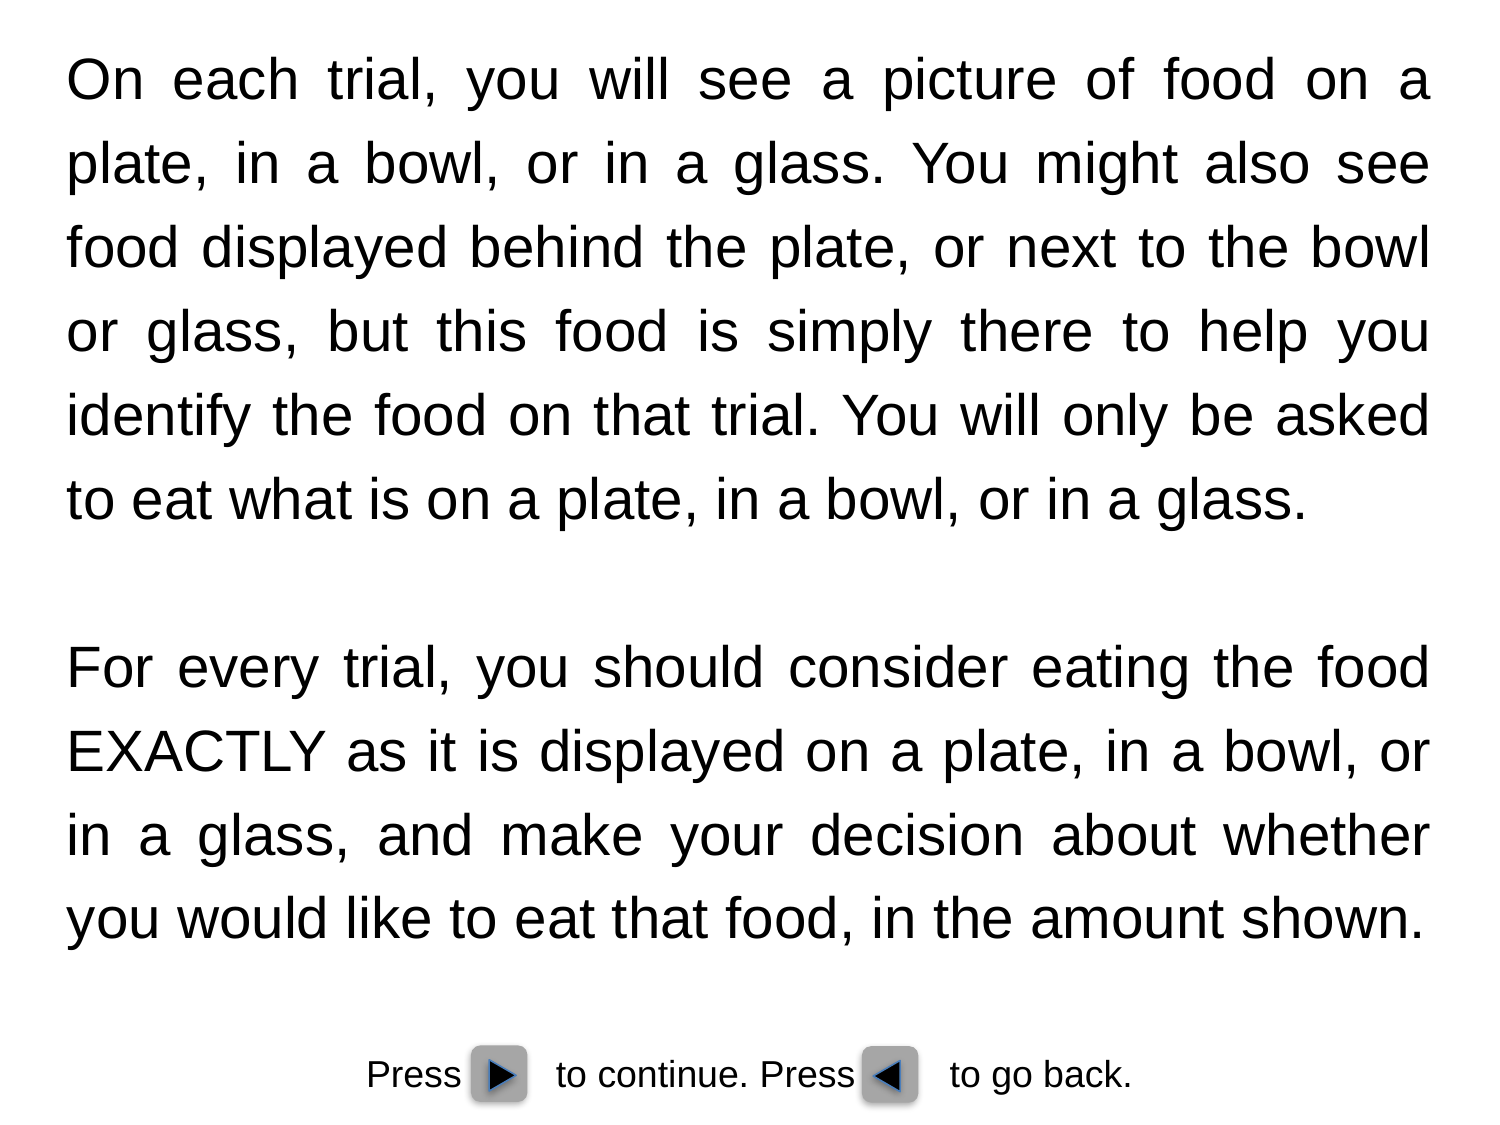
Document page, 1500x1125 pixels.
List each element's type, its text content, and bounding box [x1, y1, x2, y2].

text_box On each trial, you will see a picture of food on a plate, in a bowl, or in a glass. You might also see food displayed behind the plate, or next to the bowl or glass, but this food is simply there to help you identify the food on that trial. You will only be asked to eat what is on a plate, in a bowl, or in a glass. For every trial, you should consider eating the food EXACTLY as it is displayed on a plate, in a bowl, or in a glass, and make your decision about whether you would like to eat that food, in the amount shown. [52, 19, 1448, 958]
